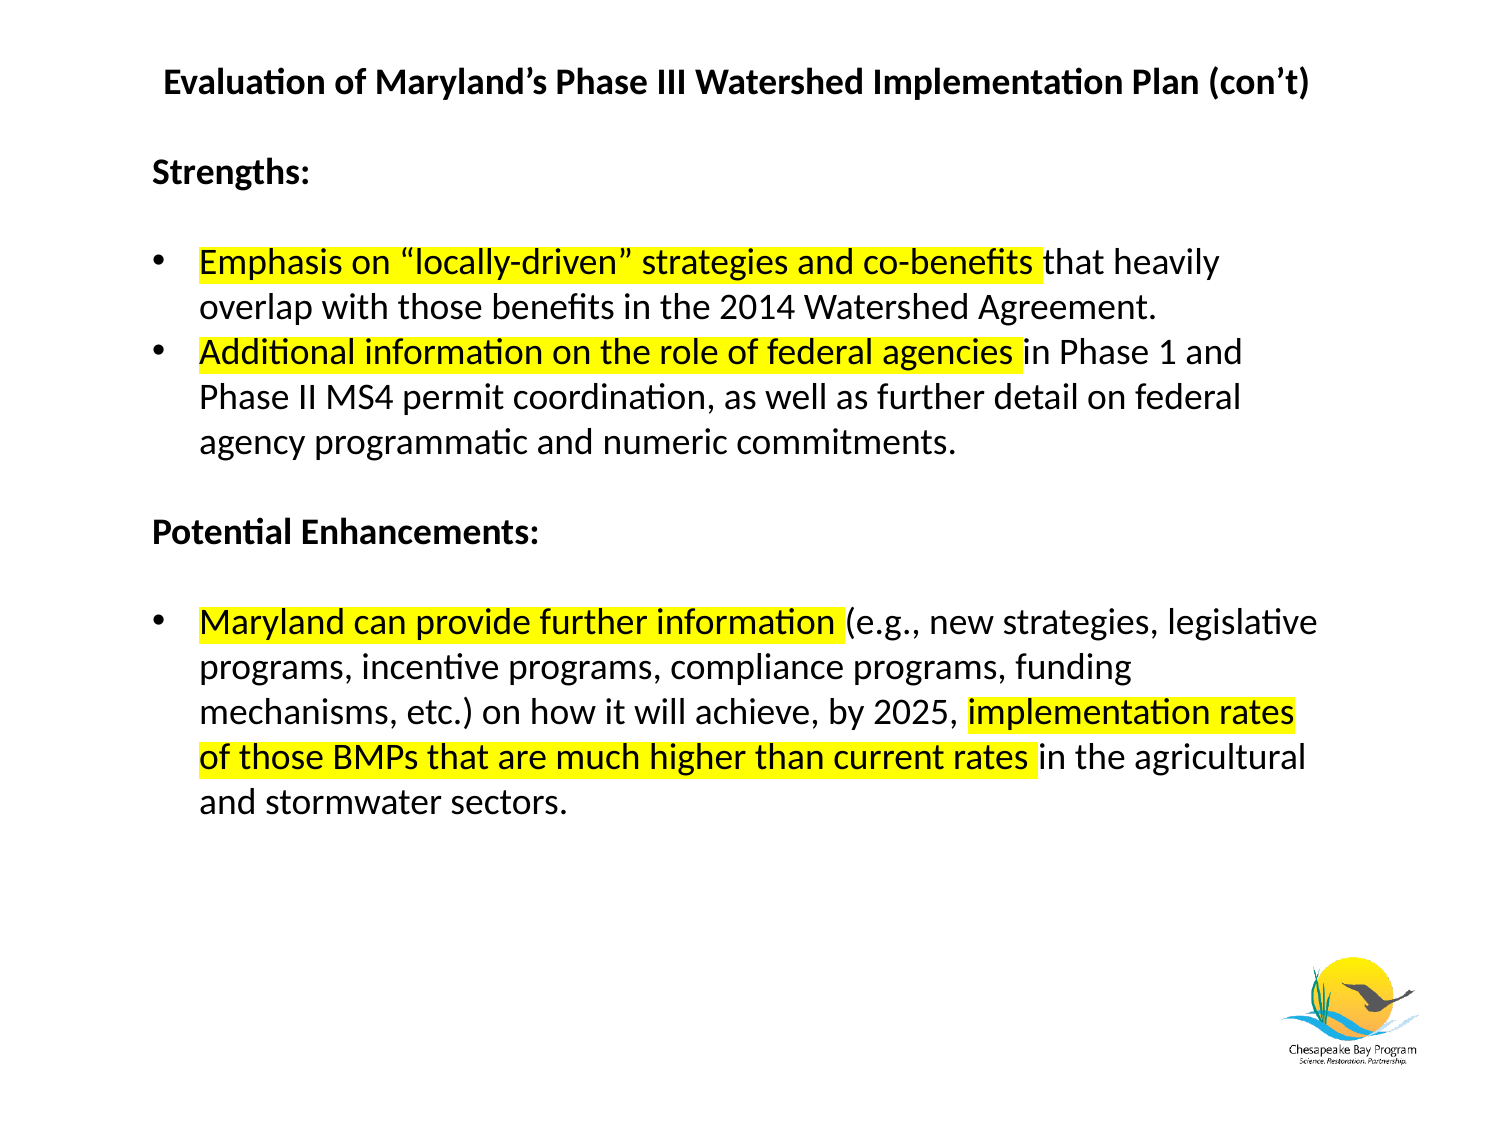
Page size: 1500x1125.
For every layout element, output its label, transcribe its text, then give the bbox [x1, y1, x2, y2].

picture [1281, 956, 1419, 1065]
text_box Evaluation of Maryland’s Phase III Watershed Implementation Plan (con’t) Strengths: Emphasis on “locally-driven” strategies and co-benefits that heavily overlap with those benefits in the 2014 Watershed Agreement. Additional information on the role of federal agencies in Phase 1 and Phase II MS4 permit coordination, as well as further detail on federal agency programmatic and numeric commitments. Potential Enhancements: Maryland can provide further information (e.g., new strategies, legislative programs, incentive programs, compliance programs, funding mechanisms, etc.) on how it will achieve, by 2025, implementation rates of those BMPs that are much higher than current rates in the agricultural and stormwater sectors. [137, 49, 1338, 830]
